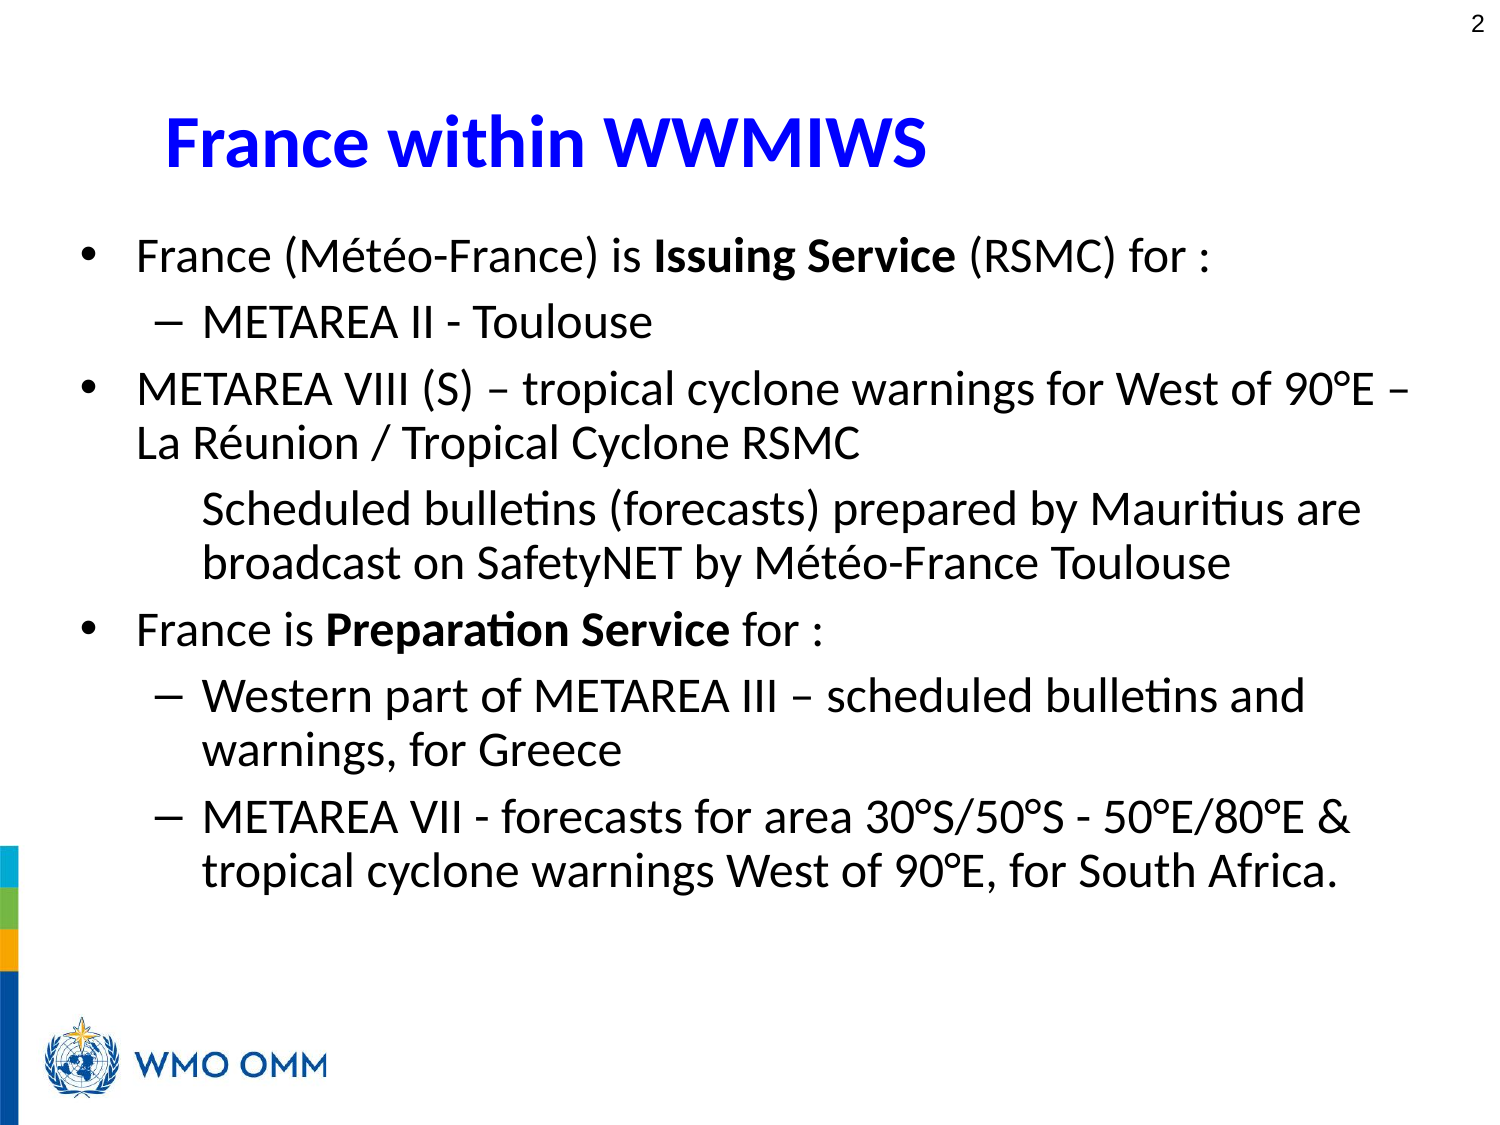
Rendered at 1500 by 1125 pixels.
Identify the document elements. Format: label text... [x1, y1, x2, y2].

text_box [218, 232, 1345, 268]
list France (Météo-France) is Issuing Service (RSMC) for : METAREA II - Toulouse METAREA VIII (S) – tropical cyclone warnings for West of 90°E – La Réunion / Tropical Cyclone RSMC Scheduled bulletins (forecasts) prepared by Mauritius are broadcast on SafetyNET by Météo-France Toulouse France is Preparation Service for : Western part of METAREA III – scheduled bulletins and warnings, for Greece METAREA VII - forecasts for area 30°S/50°S - 50°E/80°E & tropical cyclone warnings West of 90°E, for South Africa. [64, 221, 1478, 989]
title France within WWMIWS [149, 43, 1394, 232]
picture [0, 845, 327, 1125]
text_box 2 [1435, 0, 1500, 43]
